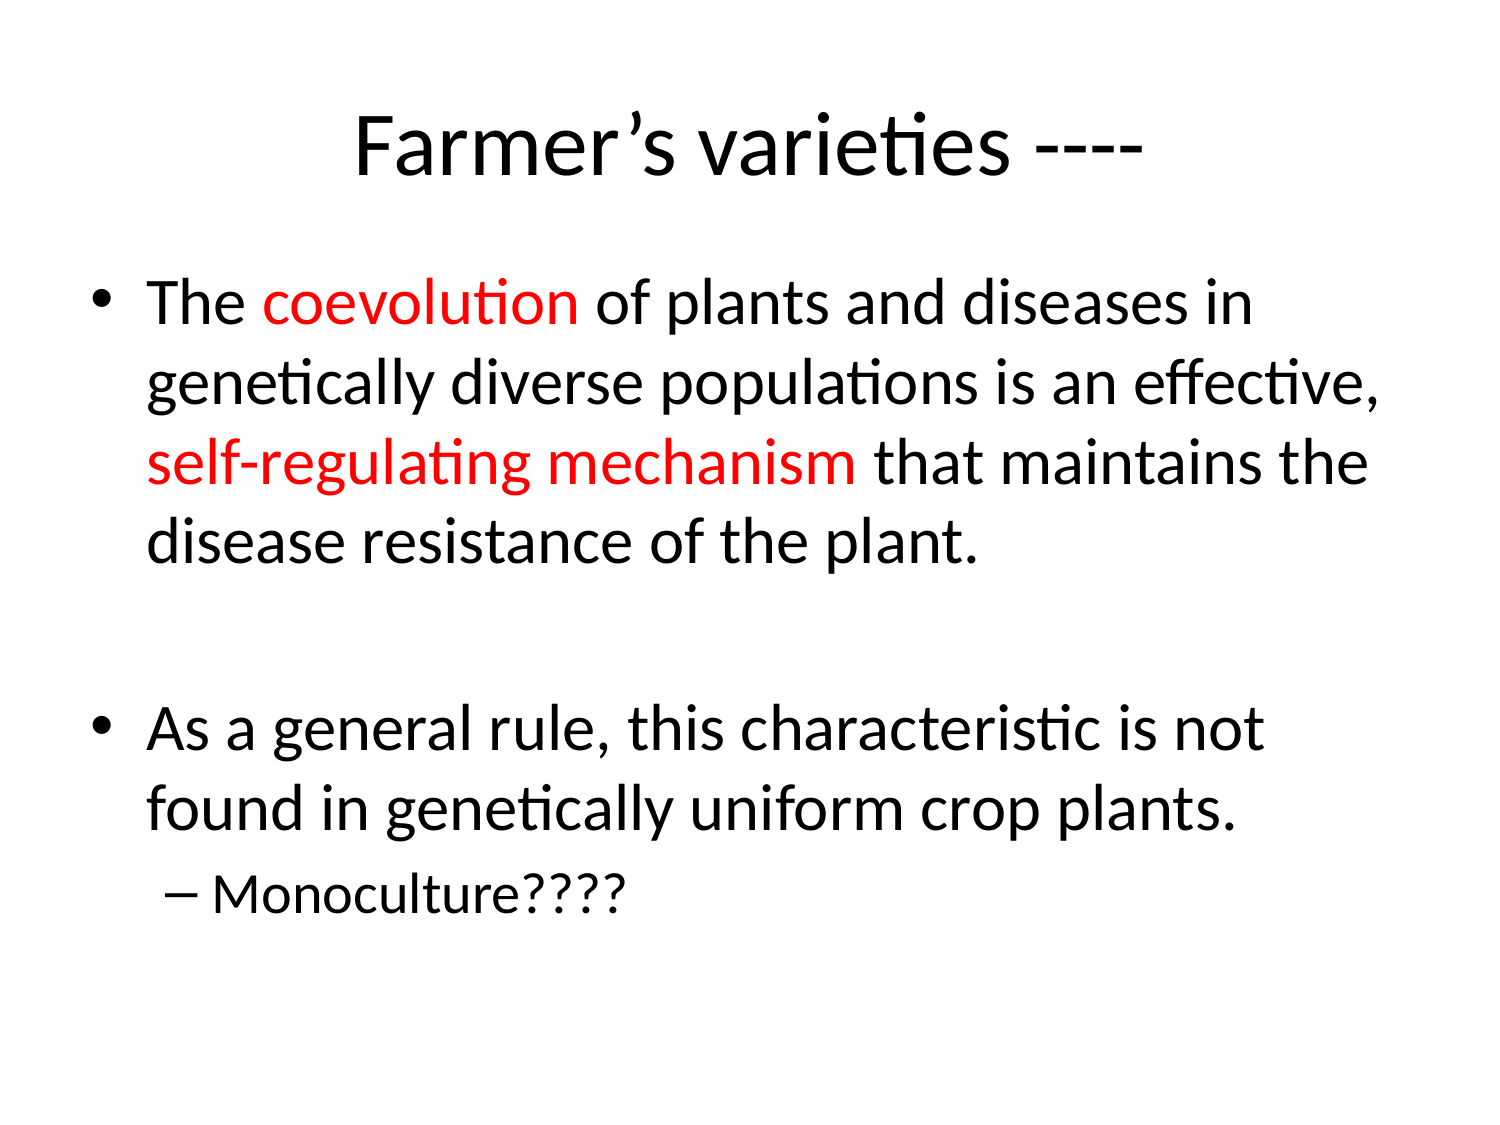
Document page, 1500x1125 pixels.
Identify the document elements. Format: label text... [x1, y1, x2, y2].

list The coevolution of plants and diseases in genetically diverse populations is an effective, self-regulating mechanism that maintains the disease resistance of the plant. As a general rule, this characteristic is not found in genetically uniform crop plants. Monoculture???? [75, 249, 1425, 1025]
title Farmer’s varieties ---- [75, 45, 1425, 233]
